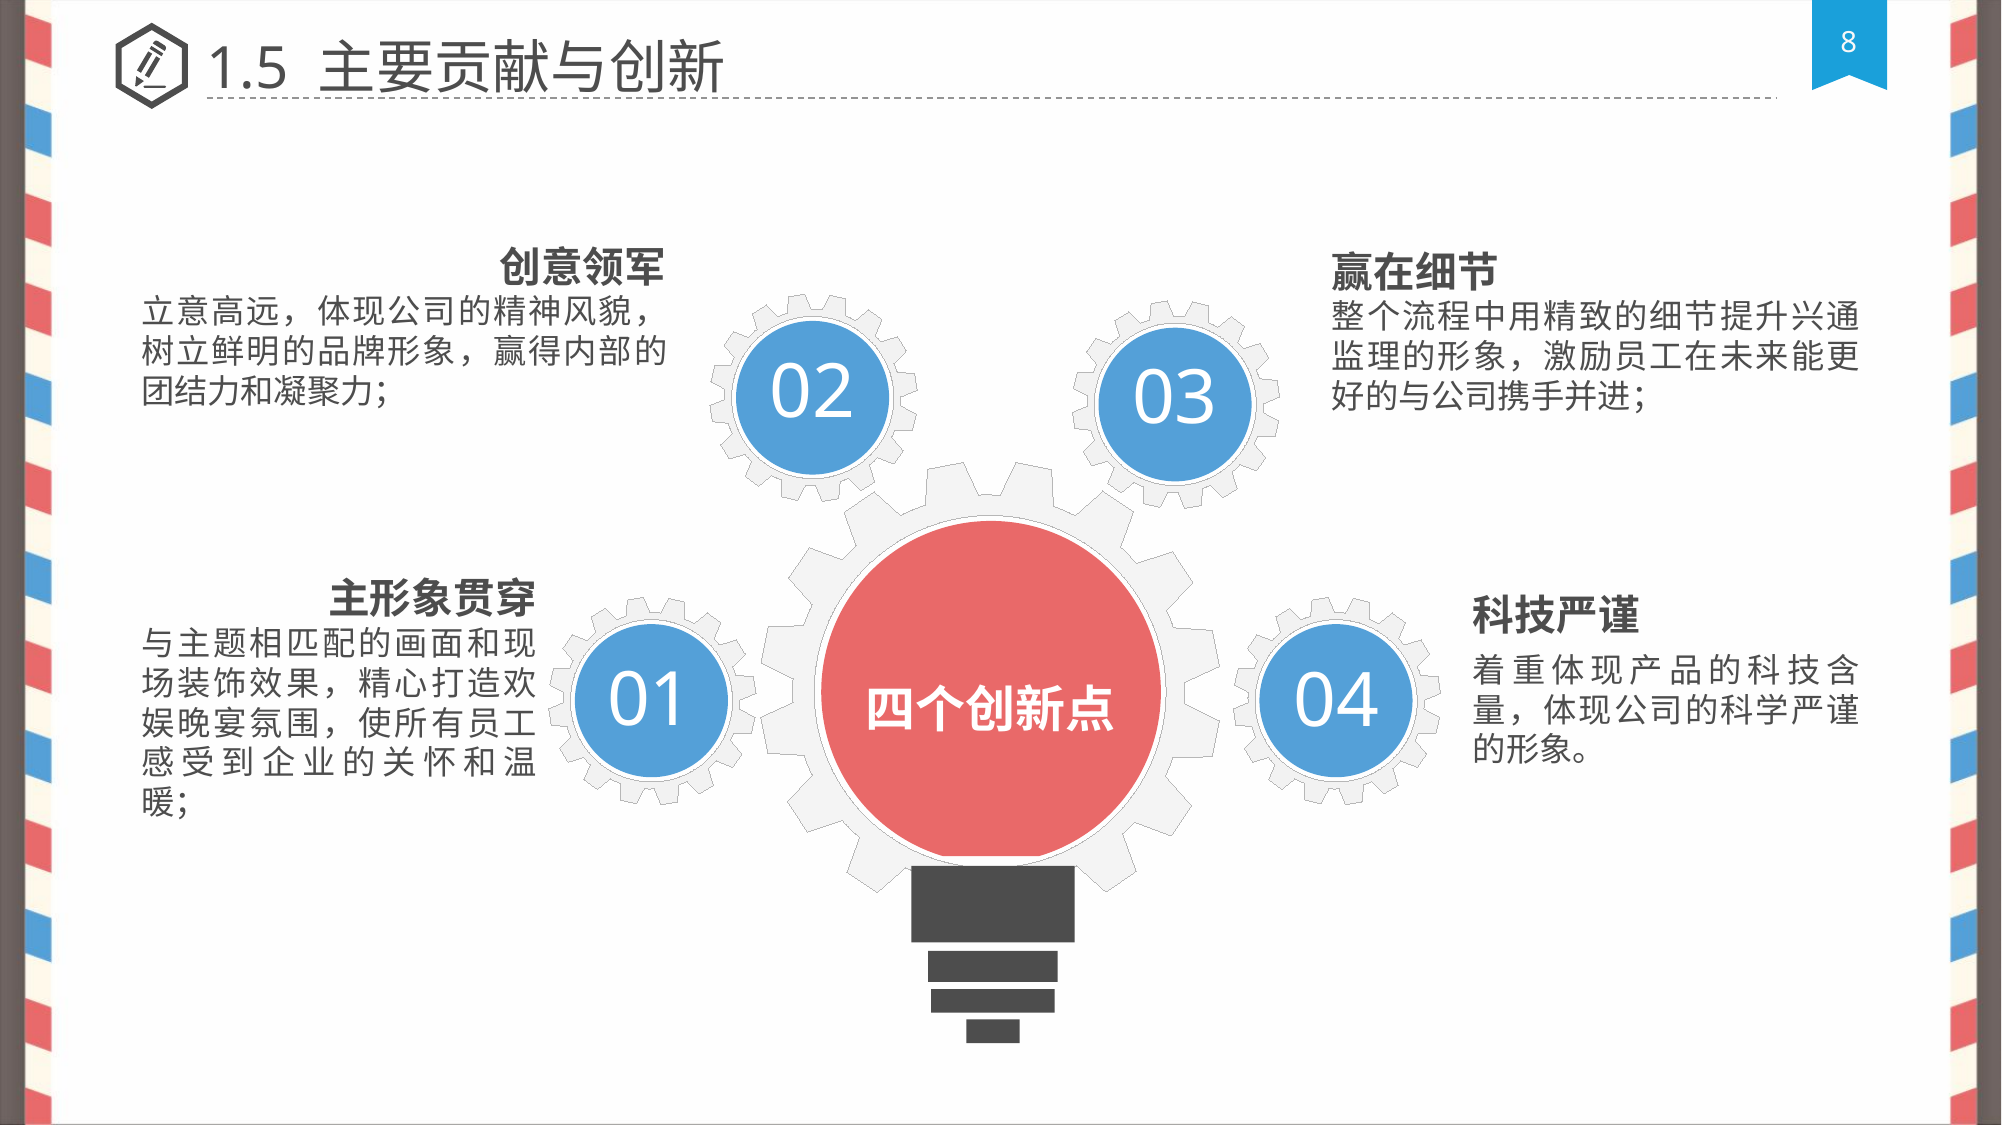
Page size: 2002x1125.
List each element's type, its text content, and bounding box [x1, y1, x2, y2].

text_box 立意高远，体现公司的精神风貌，树立鲜明的品牌形象，赢得内部的团结力和凝聚力； [126, 283, 683, 418]
text_box 1.5 主要贡献与创新 [206, 29, 806, 97]
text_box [1072, 300, 1280, 509]
text_box [928, 950, 1058, 982]
text_box 主形象贯穿 [256, 564, 552, 614]
text_box 科技严谨 [1458, 581, 1691, 641]
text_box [1233, 597, 1441, 805]
text_box [911, 865, 1075, 943]
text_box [709, 293, 918, 502]
text_box [761, 462, 1220, 893]
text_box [548, 597, 757, 805]
text_box 创意领军 [461, 232, 682, 283]
text_box 与主题相匹配的画面和现场装饰效果，精心打造欢娱晚宴氛围，使所有员工感受到企业的关怀和温暖； [126, 614, 552, 829]
text_box [966, 1019, 1020, 1044]
text_box [931, 989, 1055, 1013]
text_box 四个创新点 [848, 640, 1133, 745]
picture [0, 0, 2002, 1125]
text_box [821, 520, 1161, 857]
text_box 整个流程中用精致的细节提升兴通监理的形象，激励员工在未来能更好的与公司携手并进； [1317, 288, 1875, 423]
text_box 着重体现产品的科技含量，体现公司的科学严谨的形象。 [1458, 641, 1875, 776]
text_box [115, 22, 188, 109]
text_box 赢在细节 [1317, 238, 1538, 288]
